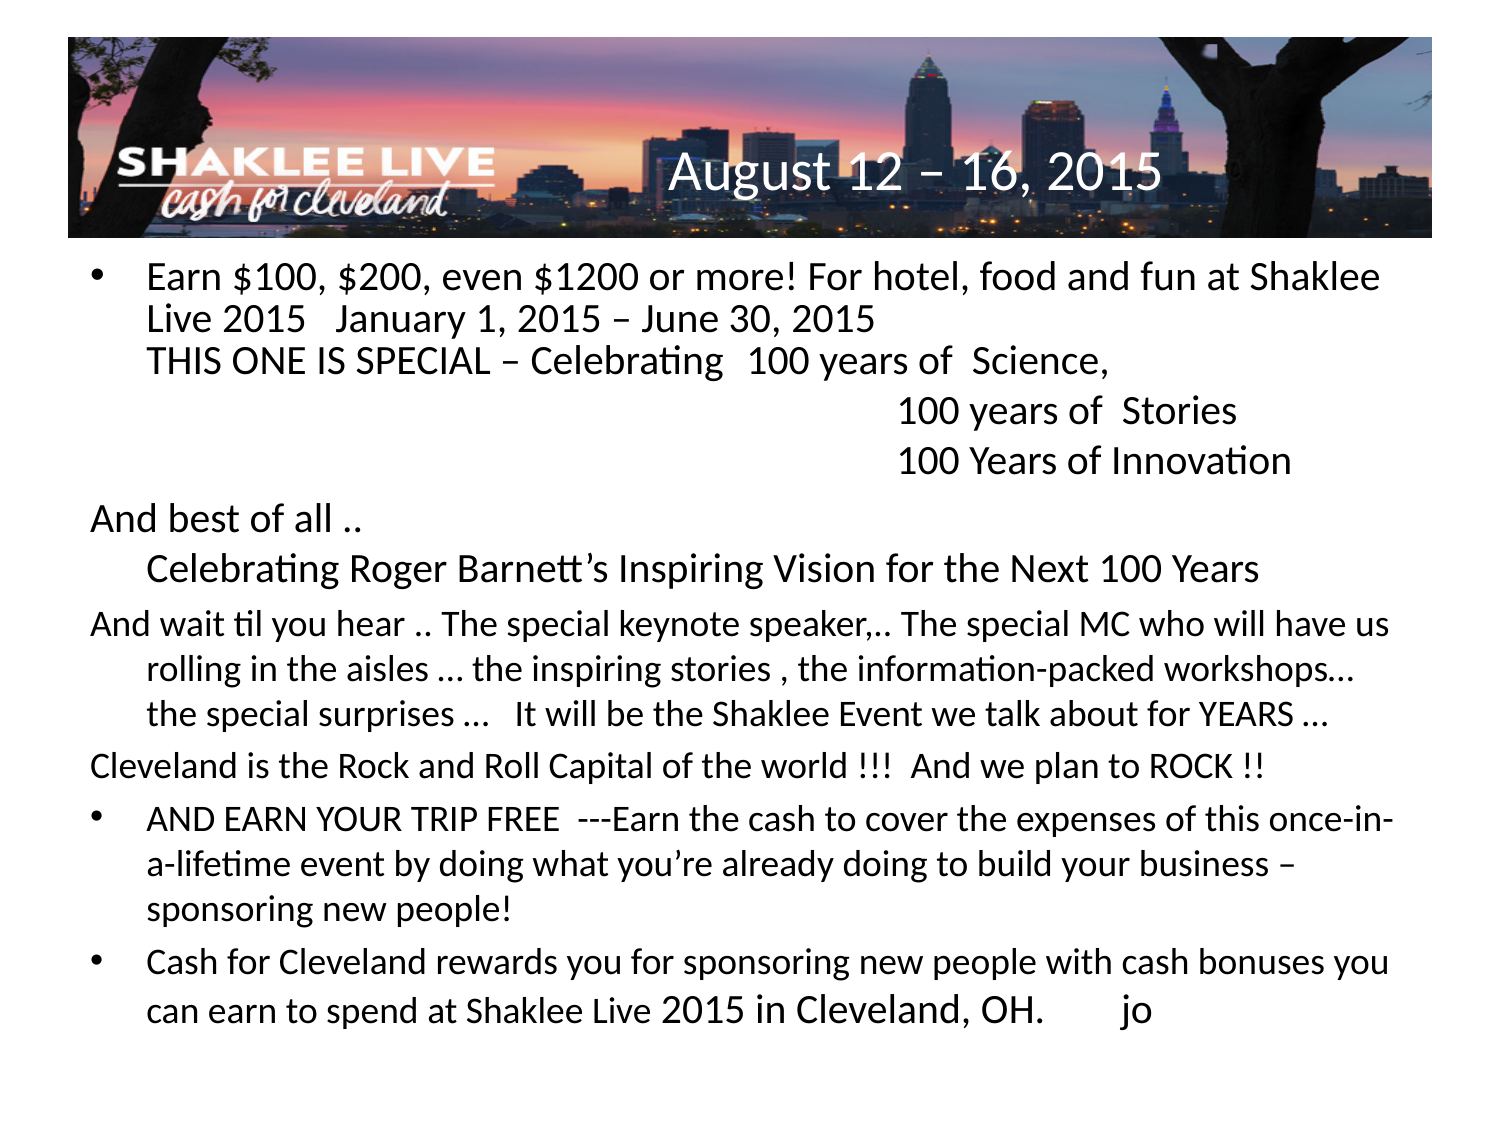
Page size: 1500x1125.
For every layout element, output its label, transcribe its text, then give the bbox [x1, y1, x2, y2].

picture [68, 37, 1432, 238]
list Earn $100, $200, even $1200 or more! For hotel, food and fun at Shaklee Live 2015 January 1, 2015 – June 30, 2015 THIS ONE IS SPECIAL – Celebrating 100 years of Science, 100 years of Stories 100 Years of Innovation And best of all .. Celebrating Roger Barnett’s Inspiring Vision for the Next 100 Years And wait til you hear .. The special keynote speaker,.. The special MC who will have us rolling in the aisles … the inspiring stories , the information-packed workshops… the special surprises … It will be the Shaklee Event we talk about for YEARS … Cleveland is the Rock and Roll Capital of the world !!! And we plan to ROCK !! AND EARN YOUR TRIP FREE ---Earn the cash to cover the expenses of this once-in-a-lifetime event by doing what you’re already doing to build your business – sponsoring new people! Cash for Cleveland rewards you for sponsoring new people with cash bonuses you can earn to spend at Shaklee Live 2015 in Cleveland, OH. jo [75, 249, 1425, 1125]
